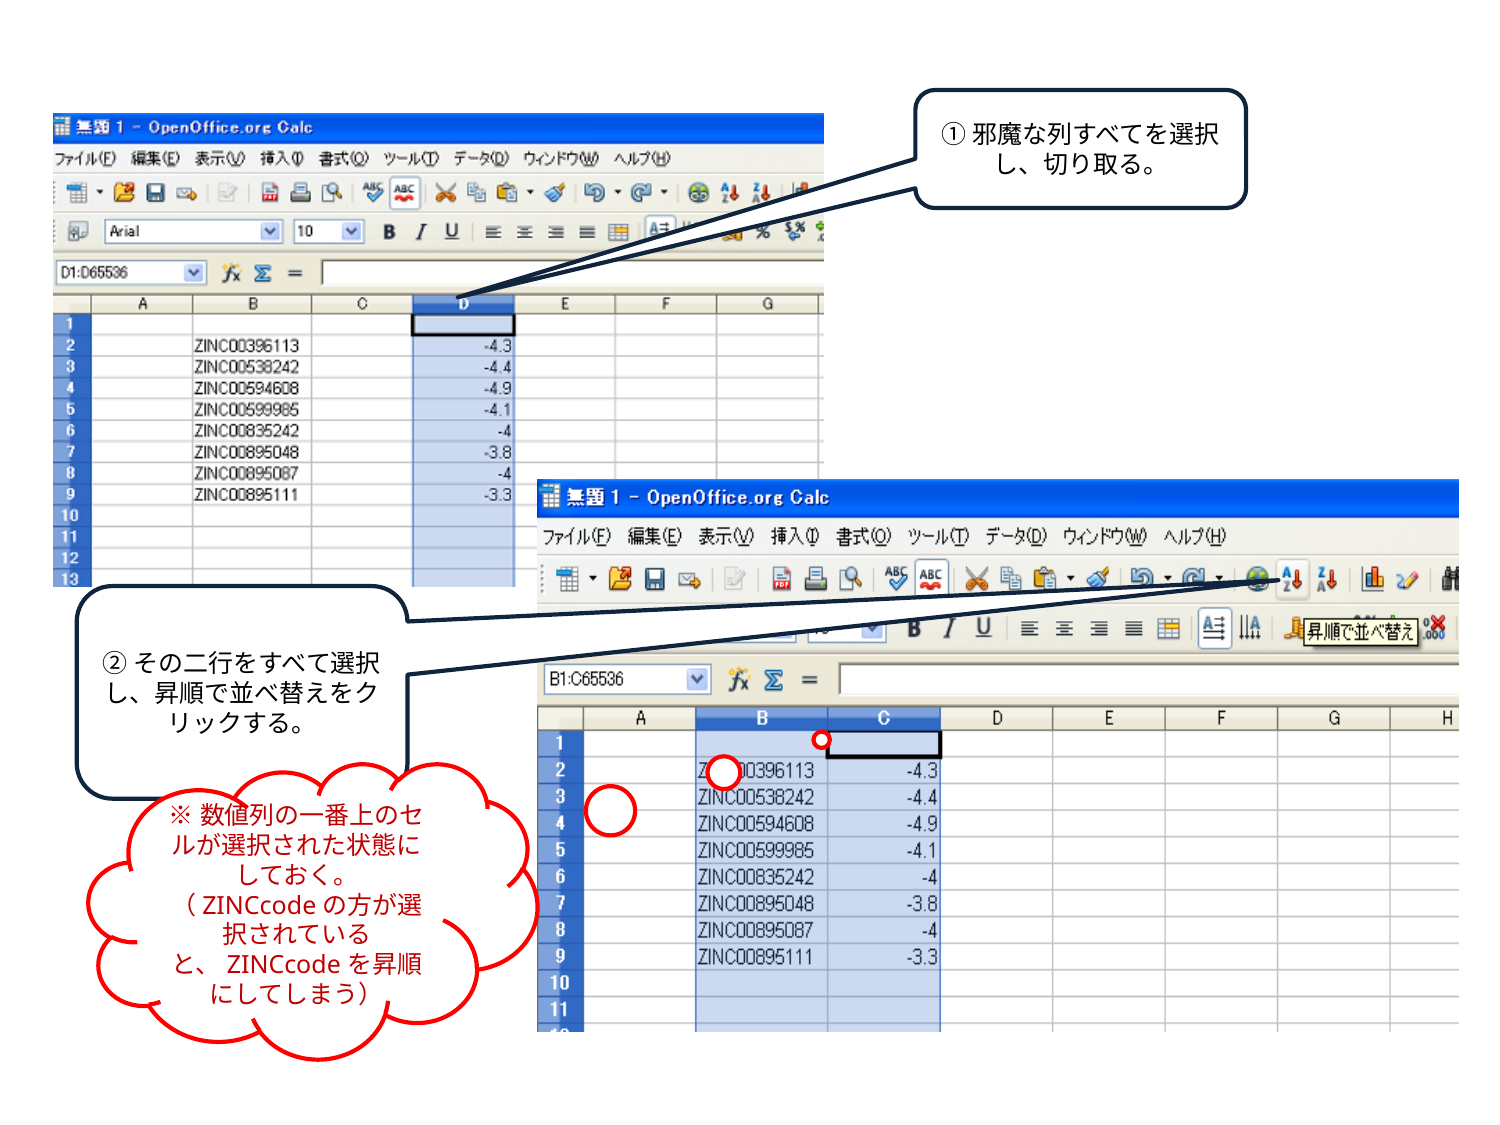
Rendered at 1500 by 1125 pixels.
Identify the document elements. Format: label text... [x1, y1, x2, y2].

picture [52, 113, 1459, 1032]
text_box ①邪魔な列すべてを選択し、切り取る。 [827, 87, 1249, 212]
text_box ※数値列の一番上のセルが選択された状態にしておく。 （ZINCcodeの方が選択されていると、ZINCcodeを昇順にしてしまう） [86, 762, 532, 1062]
text_box ②その二行をすべて選択し、昇順で並べ替えをクリックする。 [74, 595, 532, 801]
